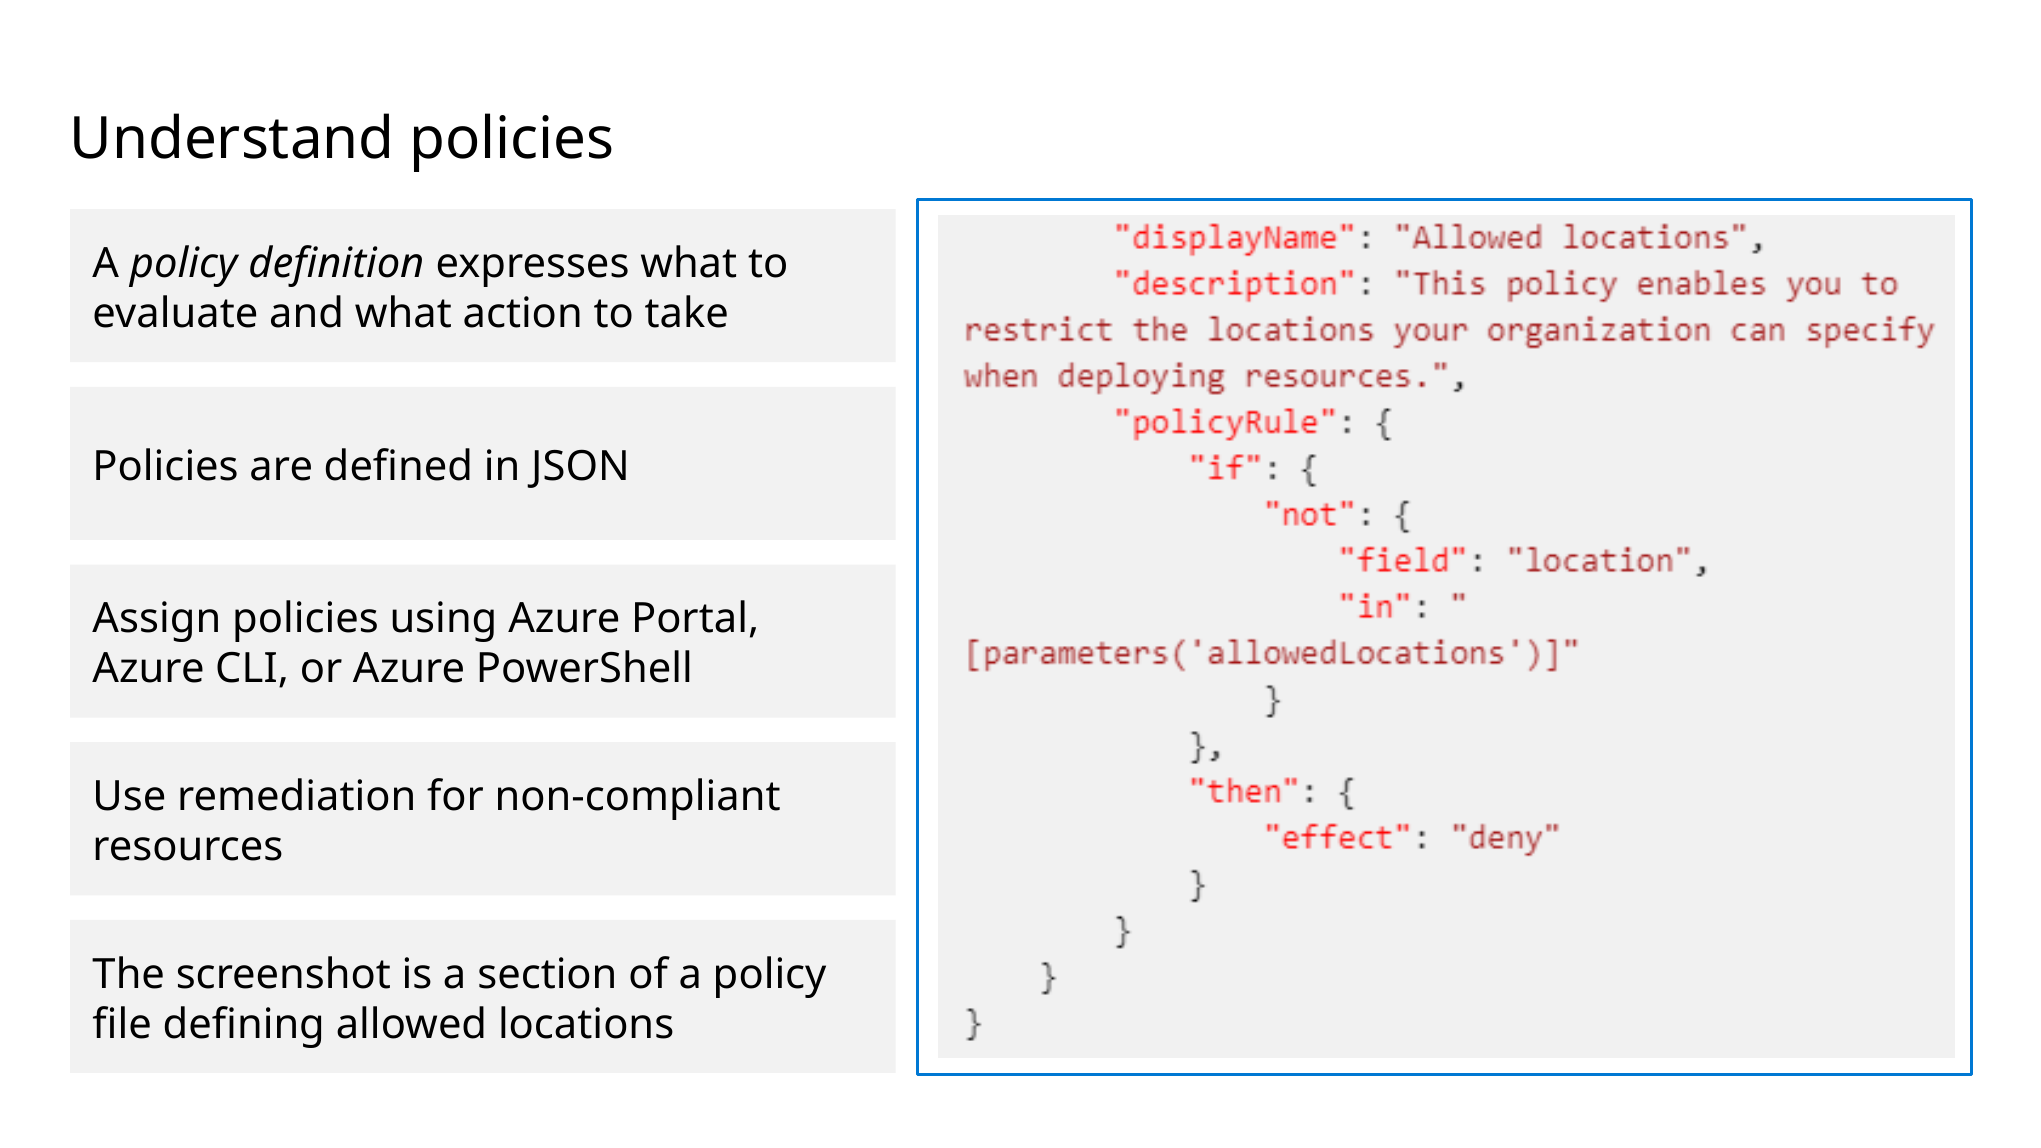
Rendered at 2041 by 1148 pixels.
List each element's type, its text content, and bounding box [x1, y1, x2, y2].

picture [918, 200, 1971, 1074]
title Understand policies [70, 103, 1969, 172]
text_box Policies are defined in JSON [69, 386, 897, 541]
text_box A policy definition expresses what to evaluate and what action to take [69, 208, 897, 363]
text_box Assign policies using Azure Portal, Azure CLI, or Azure PowerShell [69, 564, 897, 718]
text_box The screenshot is a section of a policy file defining allowed locations [69, 919, 897, 1074]
text_box Use remediation for non-compliant resources [69, 741, 897, 896]
